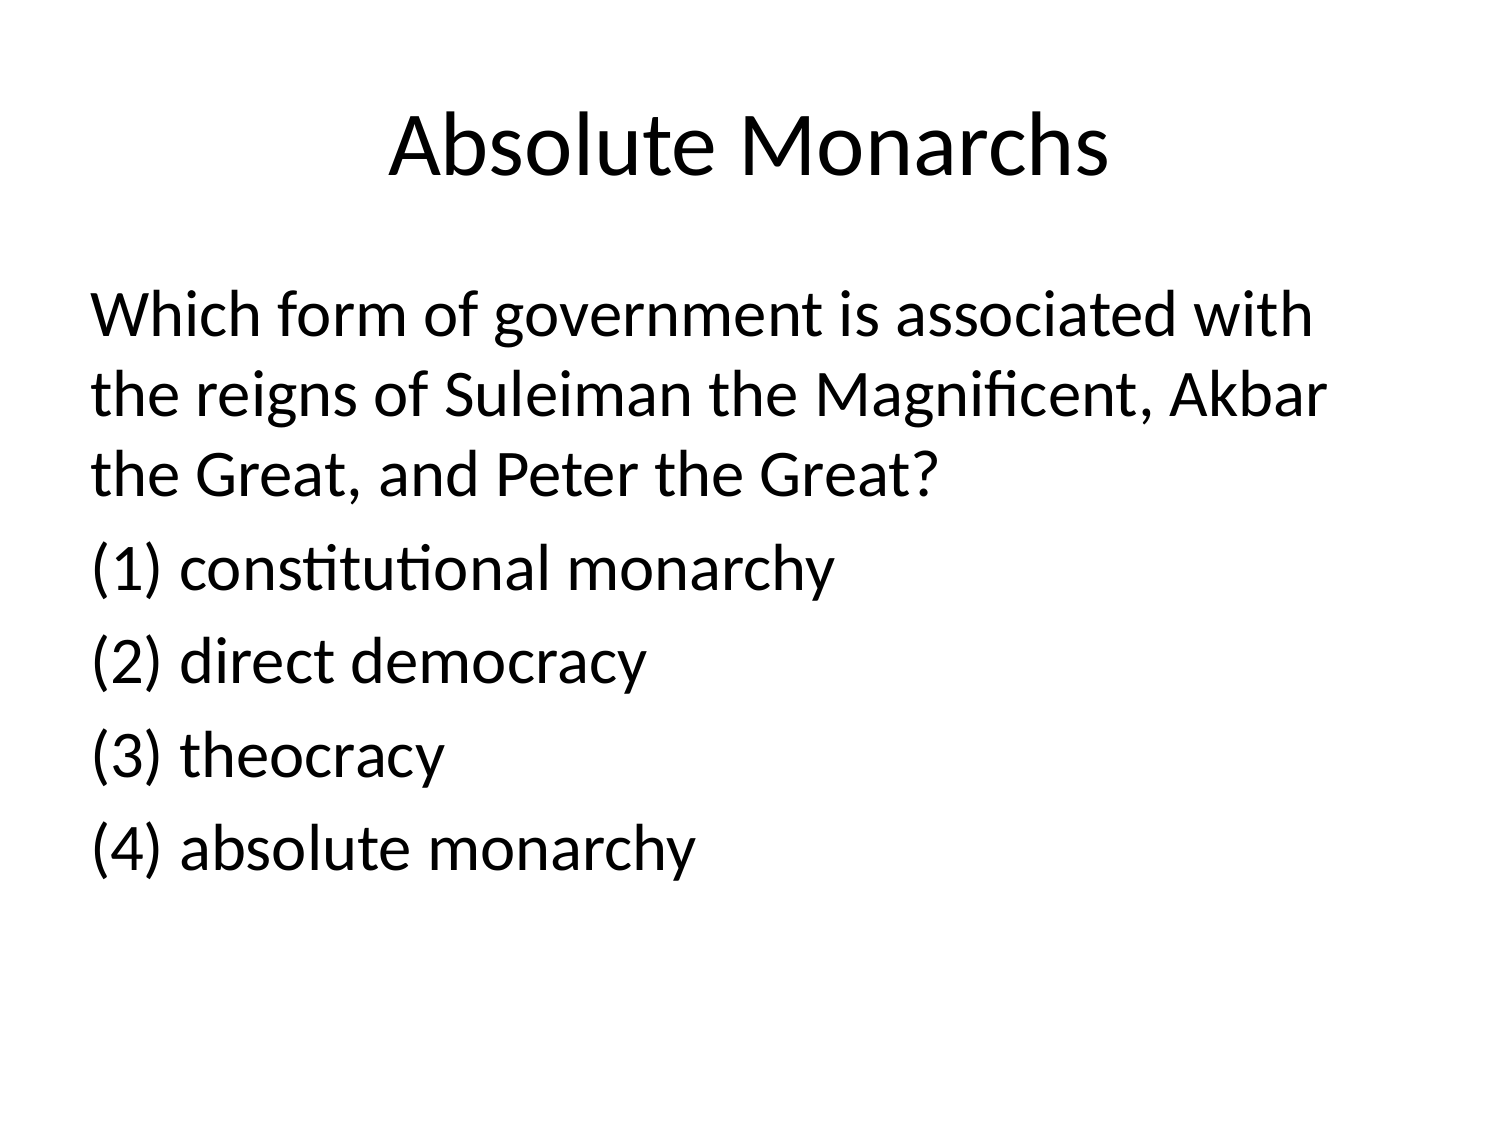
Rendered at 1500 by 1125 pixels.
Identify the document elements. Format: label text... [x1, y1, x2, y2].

title Absolute Monarchs [75, 45, 1425, 233]
list Which form of government is associated with the reigns of Suleiman the Magnificent, Akbar the Great, and Peter the Great? (1) constitutional monarchy (2) direct democracy (3) theocracy (4) absolute monarchy [75, 262, 1425, 1005]
